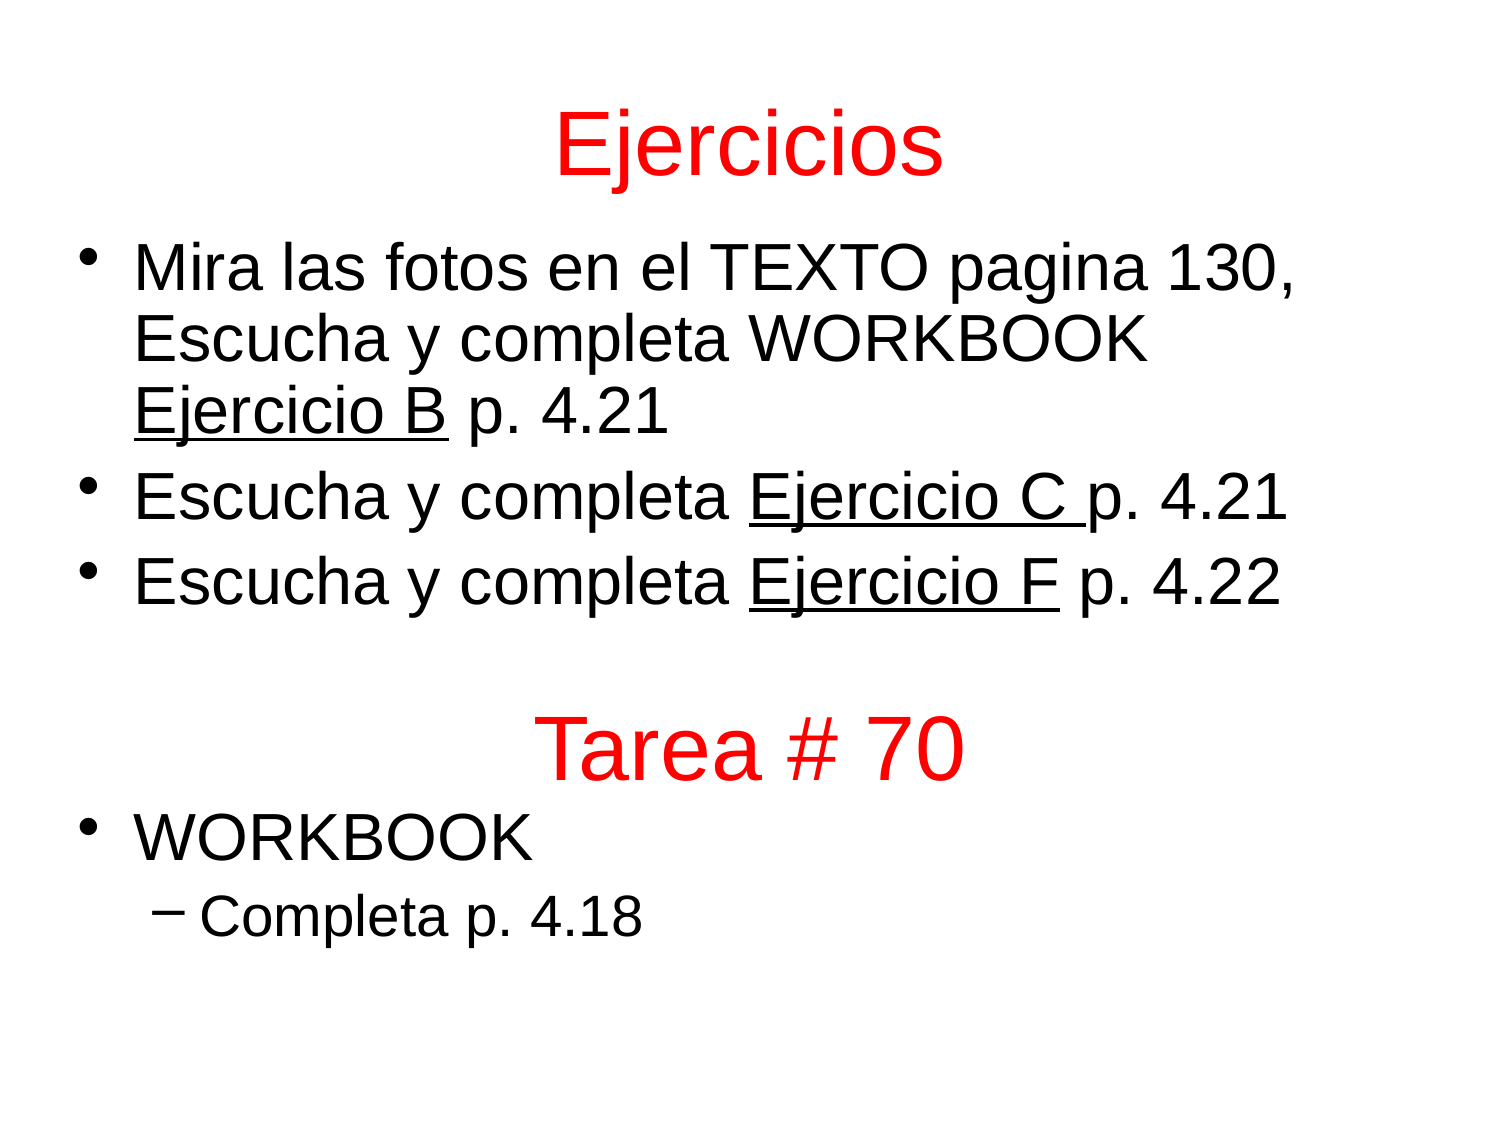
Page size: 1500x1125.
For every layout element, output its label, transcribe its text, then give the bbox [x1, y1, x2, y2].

list Mira las fotos en el TEXTO pagina 130, Escucha y completa WORKBOOK Ejercicio B p. 4.21 Escucha y completa Ejercicio C p. 4.21 Escucha y completa Ejercicio F p. 4.22 WORKBOOK Completa p. 4.18 [62, 224, 1413, 1075]
title Ejercicios [75, 45, 1425, 233]
text_box Tarea # 70 [74, 650, 1425, 838]
